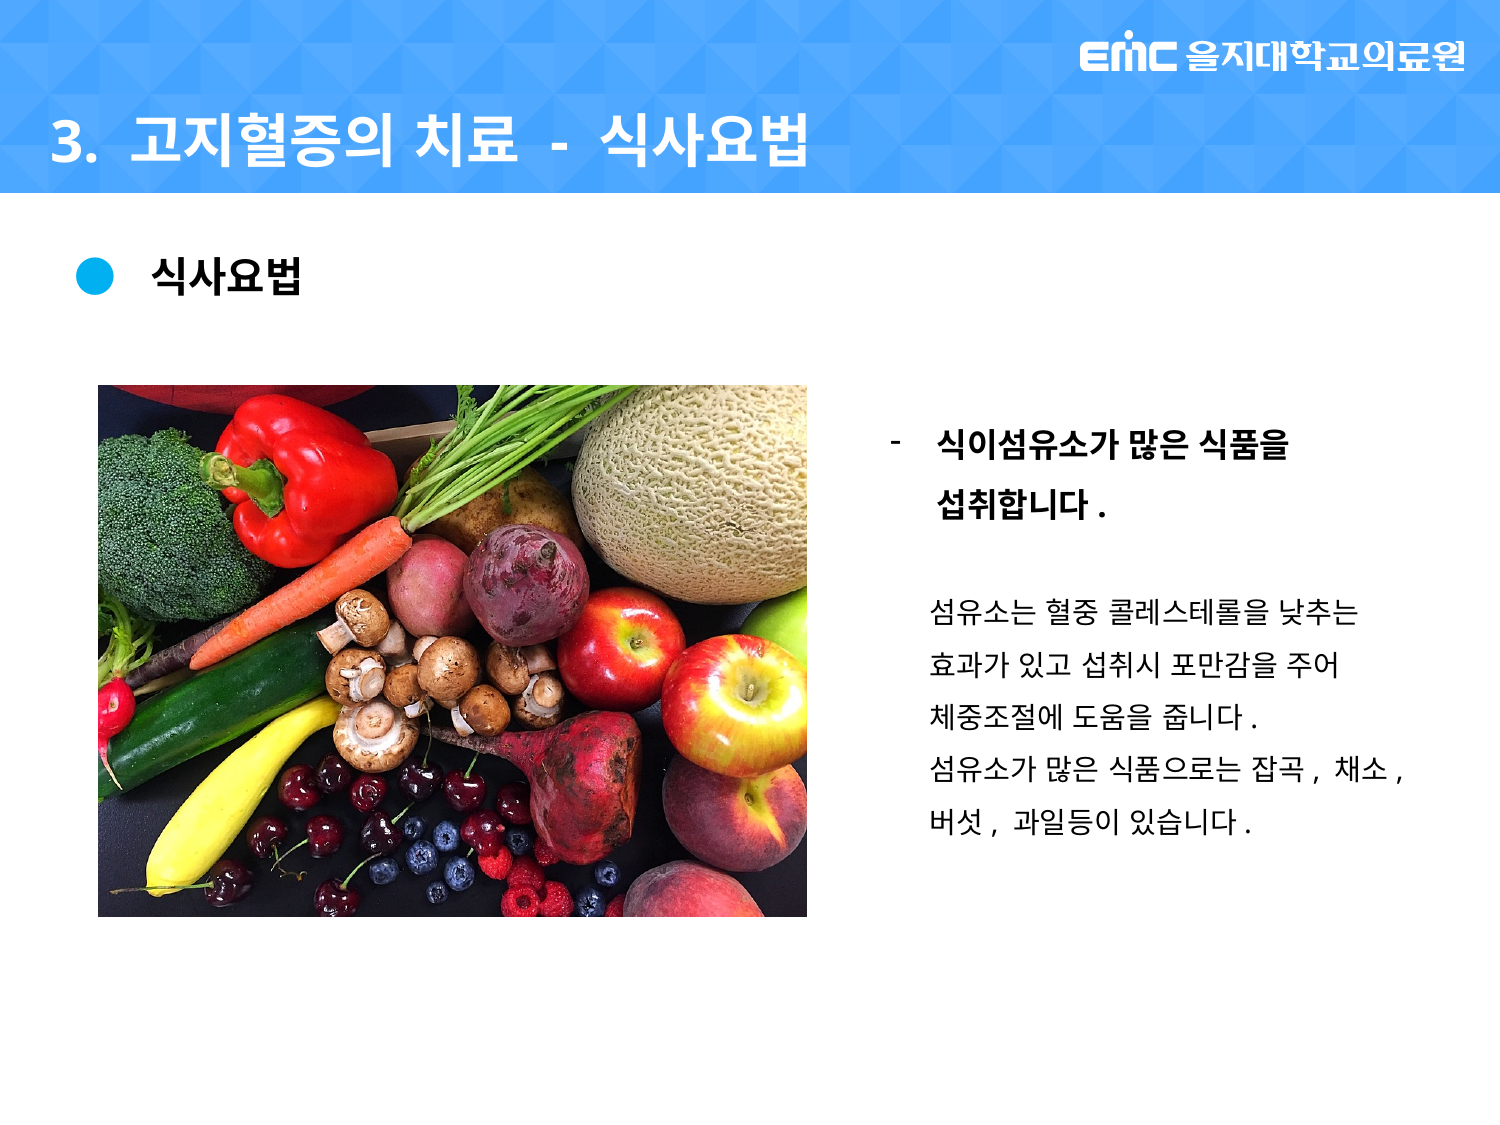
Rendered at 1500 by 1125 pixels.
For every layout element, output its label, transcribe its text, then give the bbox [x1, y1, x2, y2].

text_box ● 식사요법 [60, 243, 876, 309]
picture [97, 385, 807, 918]
text_box 식이섬유소가 많은 식품을 섭취합니다. 섬유소는 혈중 콜레스테롤을 낮추는 효과가 있고 섭취시 포만감을 주어 체중조절에 도움을 줍니다. 섬유소가 많은 식품으로는 잡곡, 채소, 버섯, 과일등이 있습니다. [875, 397, 1459, 899]
picture [0, 0, 1500, 193]
